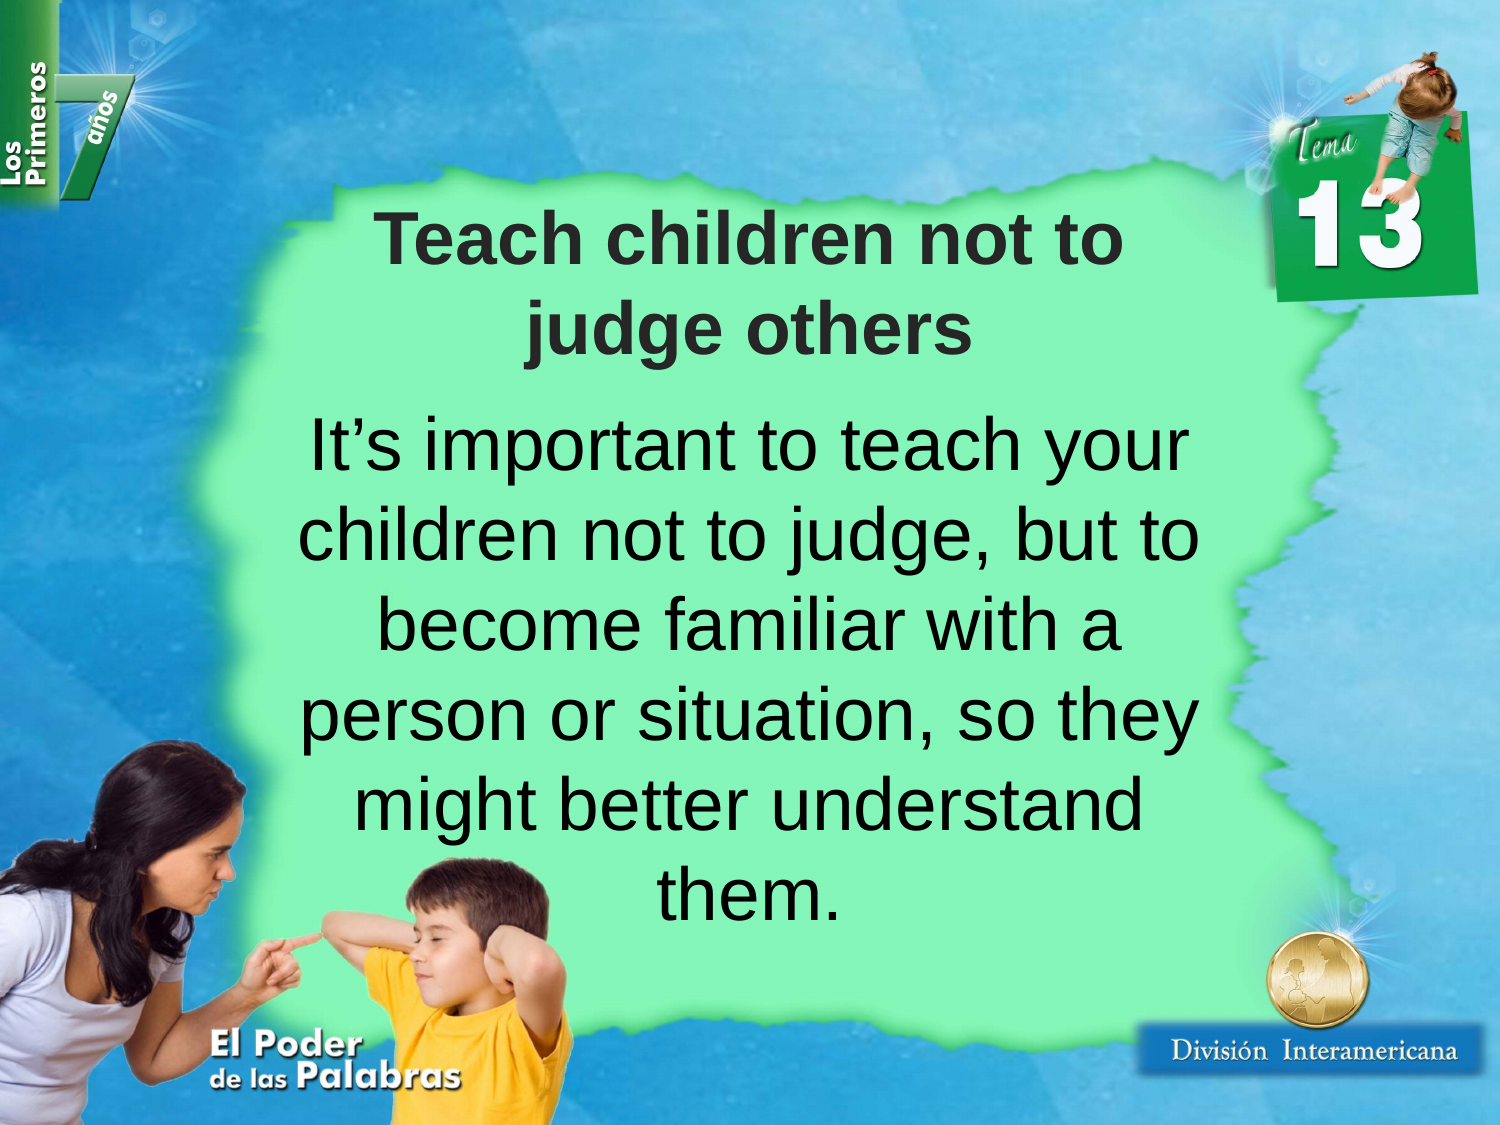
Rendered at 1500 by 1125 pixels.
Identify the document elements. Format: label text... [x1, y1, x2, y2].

picture [0, 0, 1500, 1125]
text_box Teach children not to judge others It’s important to teach your children not to judge, but to become familiar with a person or situation, so they might better understand them. [277, 181, 1223, 943]
